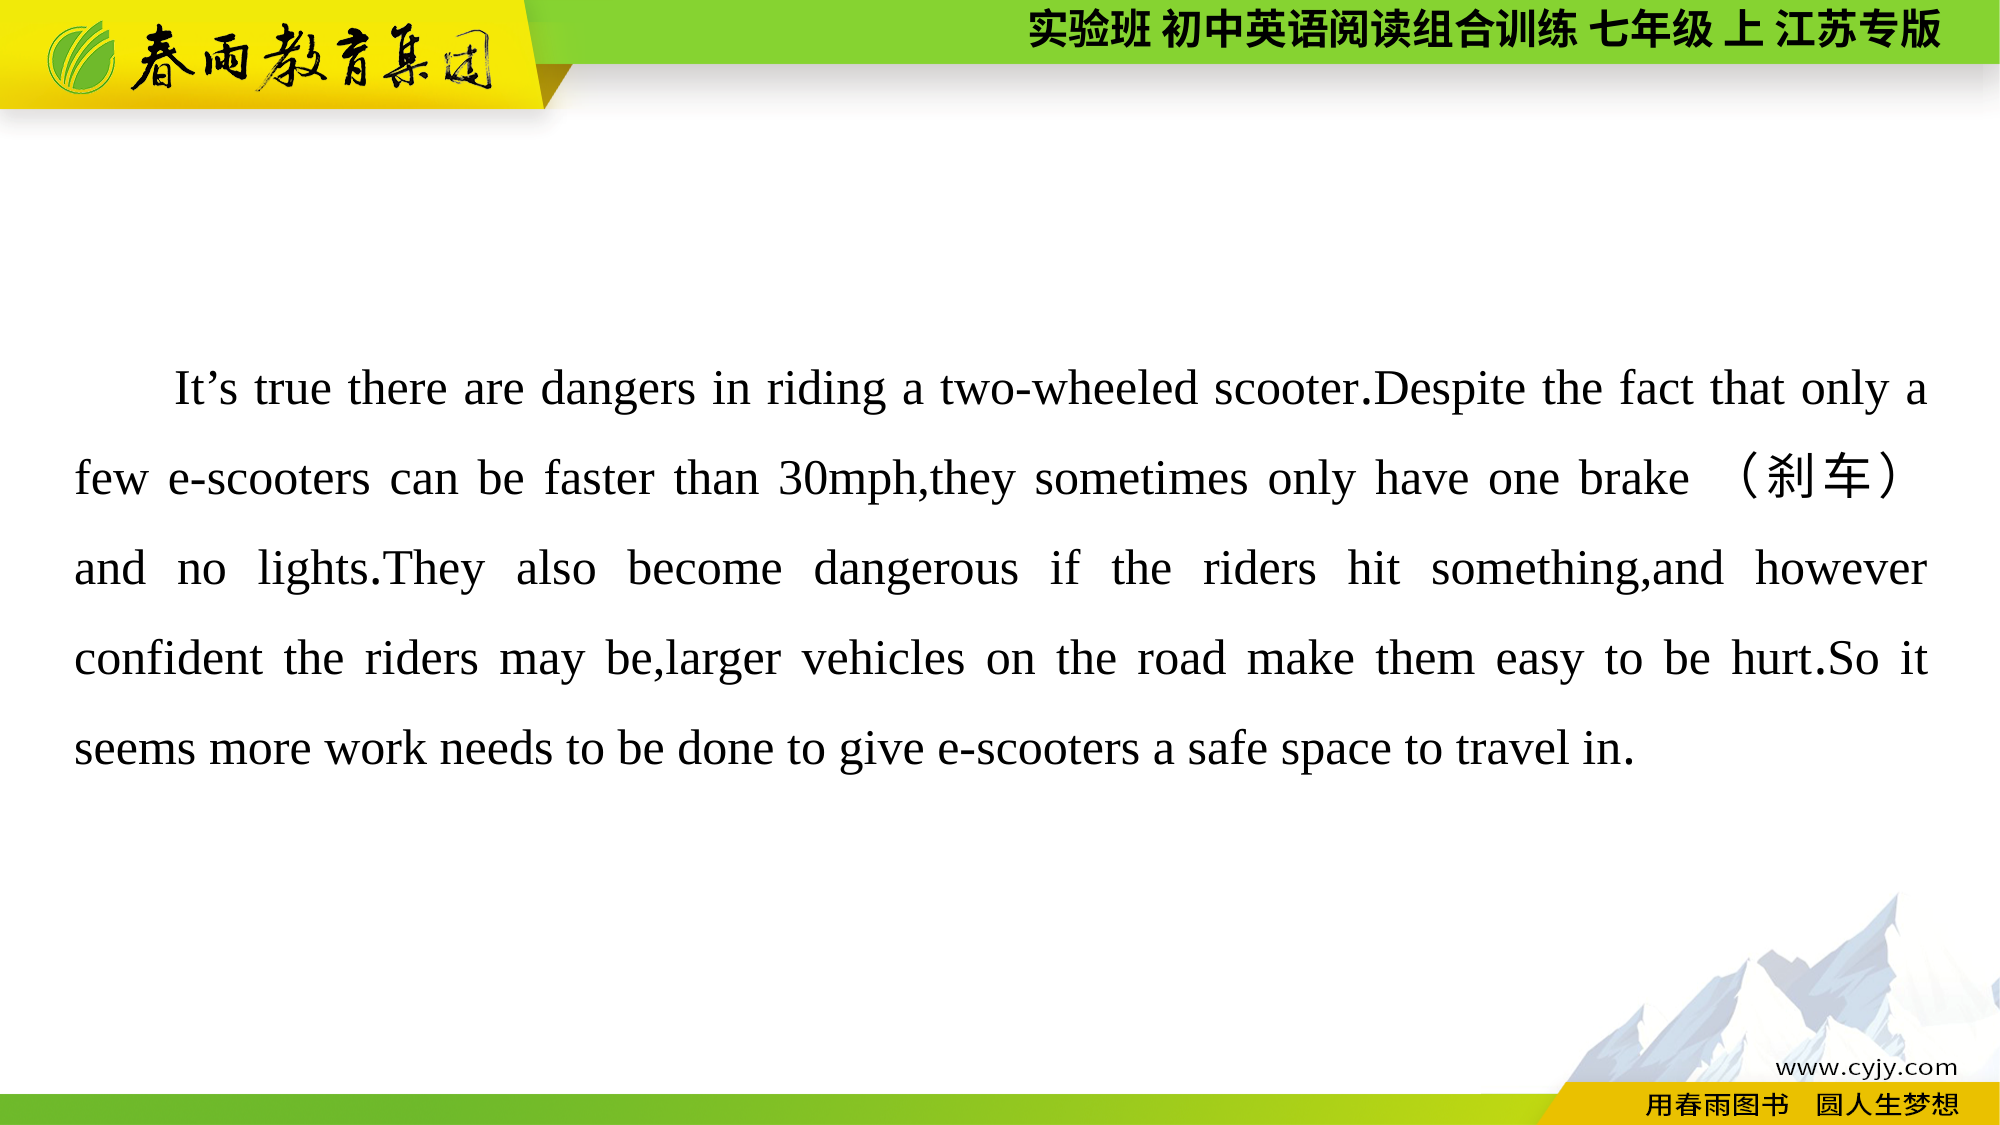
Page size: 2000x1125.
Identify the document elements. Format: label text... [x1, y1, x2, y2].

picture [0, 0, 2000, 1125]
list It’s true there are dangers in riding a two-wheeled scooter.Despite the fact that only a few e-scooters can be faster than 30mph,they sometimes only have one brake（刹车） and no lights.They also become dangerous if the riders hit something,and however confident the riders may be,larger vehicles on the road make them easy to be hurt.So it seems more work needs to be done to give e-scooters a safe space to travel in. [59, 317, 1944, 776]
